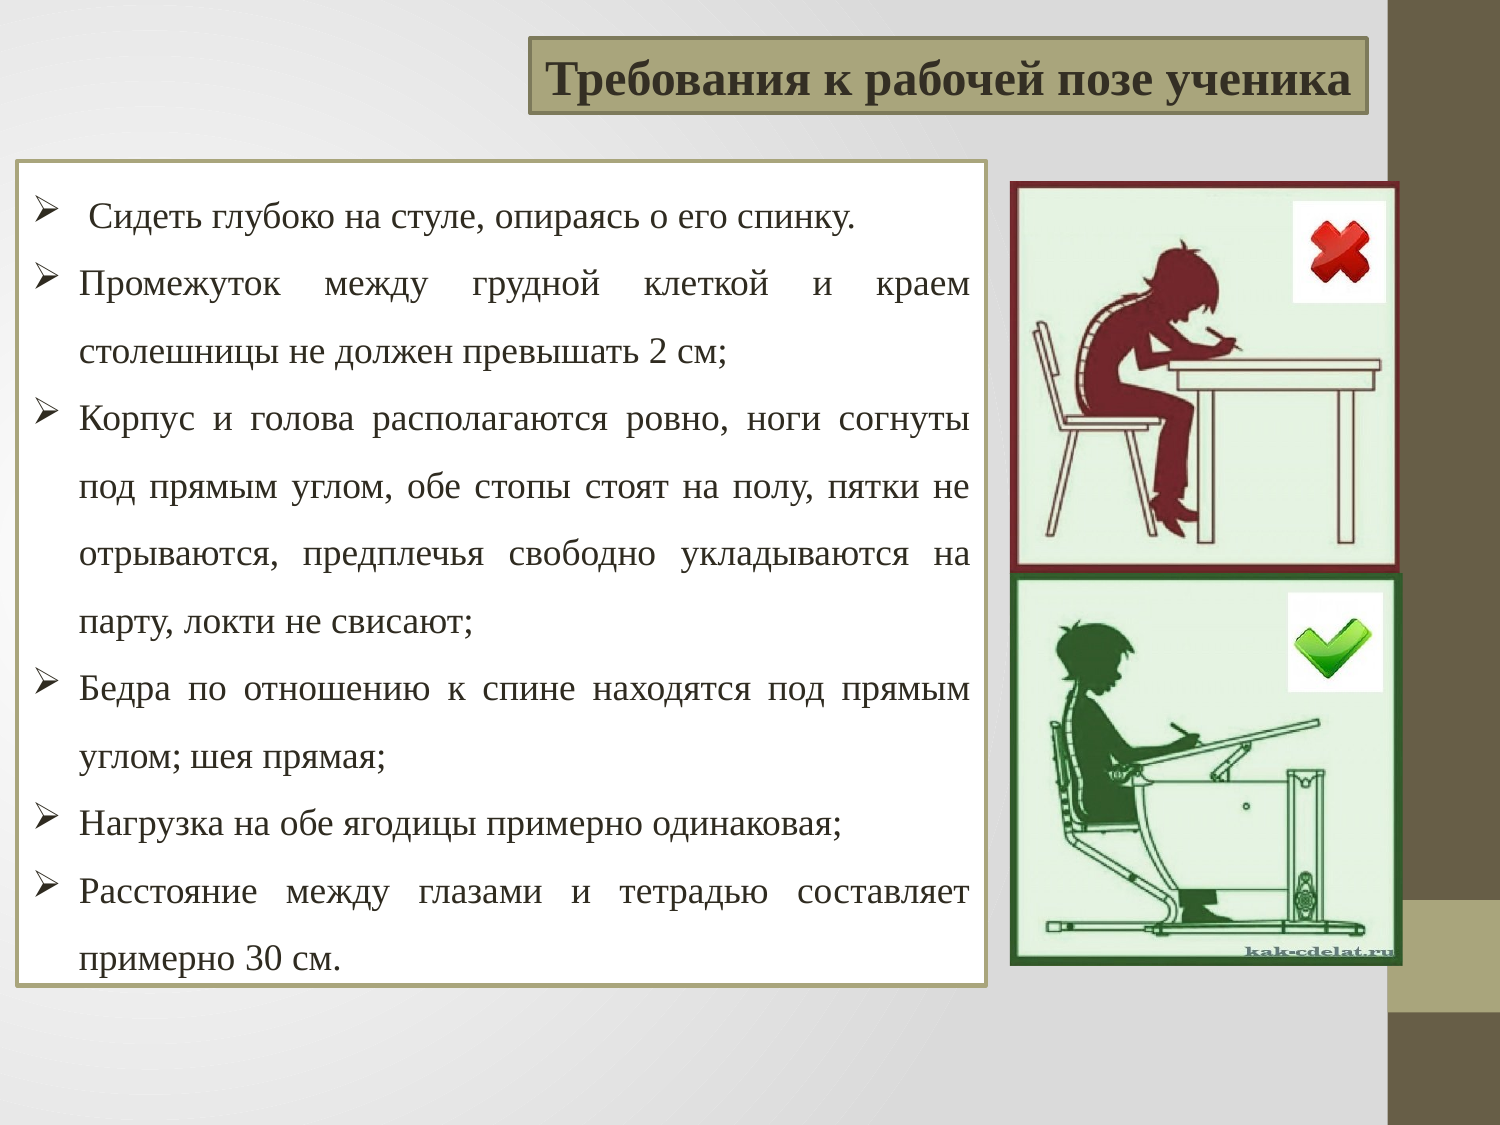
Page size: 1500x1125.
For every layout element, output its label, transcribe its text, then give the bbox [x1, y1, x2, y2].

text_box Сидеть глубоко на стуле, опираясь о его спинку. Промежуток между грудной клеткой и краем столешницы не должен превышать 2 см; Корпус и голова располагаются ровно, ноги согнуты под прямым углом, обе стопы стоят на полу, пятки не отрываются, предплечья свободно укладываются на парту, локти не свисают; Бедра по отношению к спине находятся под прямым углом; шея прямая; Нагрузка на обе ягодицы примерно одинаковая; Расстояние между глазами и тетрадью составляет примерно 30 см. [15, 159, 988, 988]
text_box Требования к рабочей позе ученика [528, 36, 1369, 115]
picture [1009, 180, 1404, 967]
